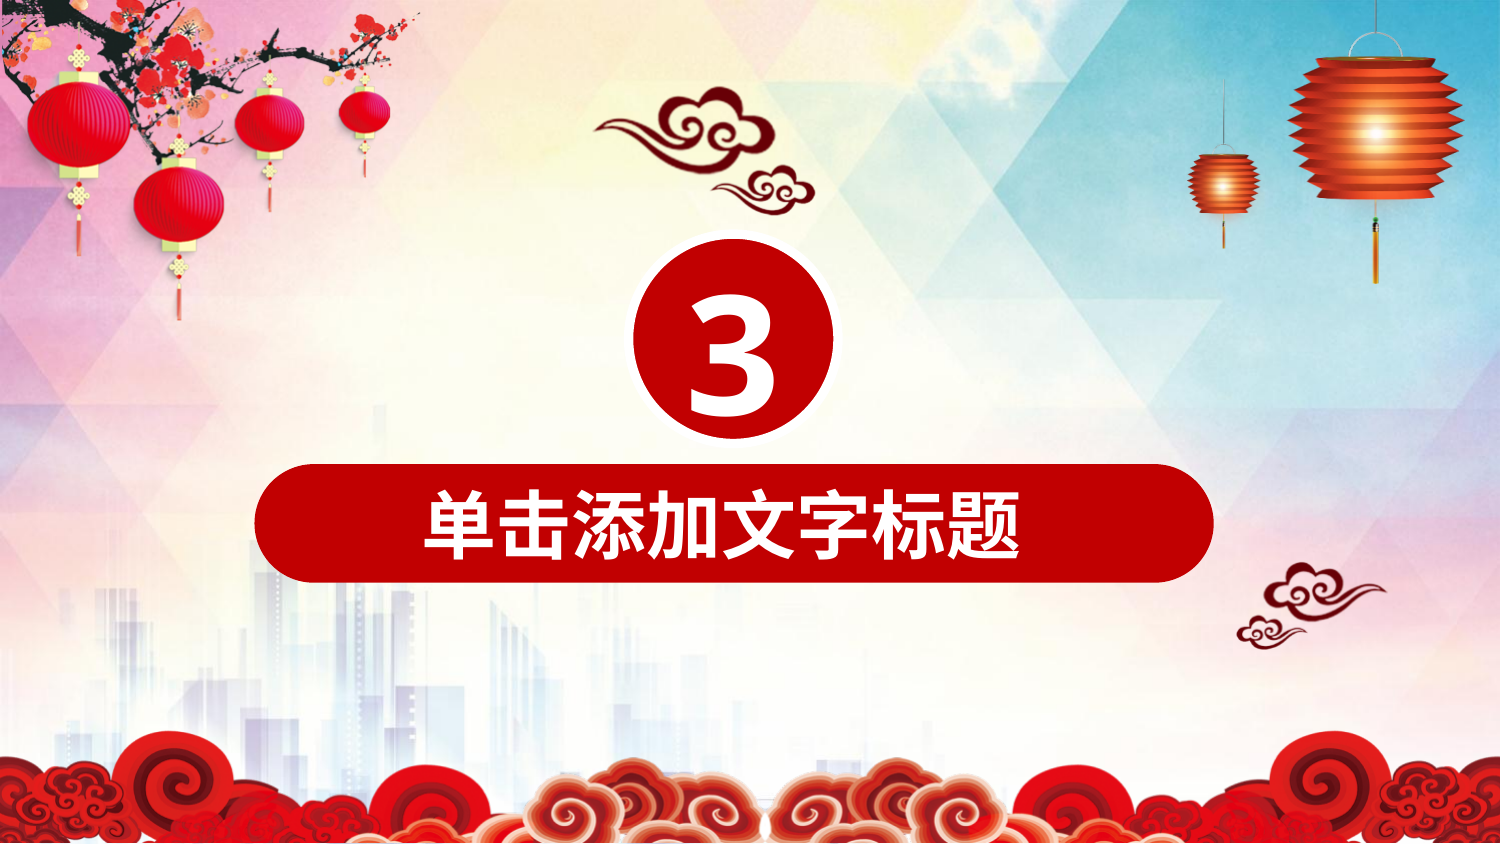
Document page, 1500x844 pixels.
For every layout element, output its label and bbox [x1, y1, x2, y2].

text_box [0, 0, 1500, 844]
